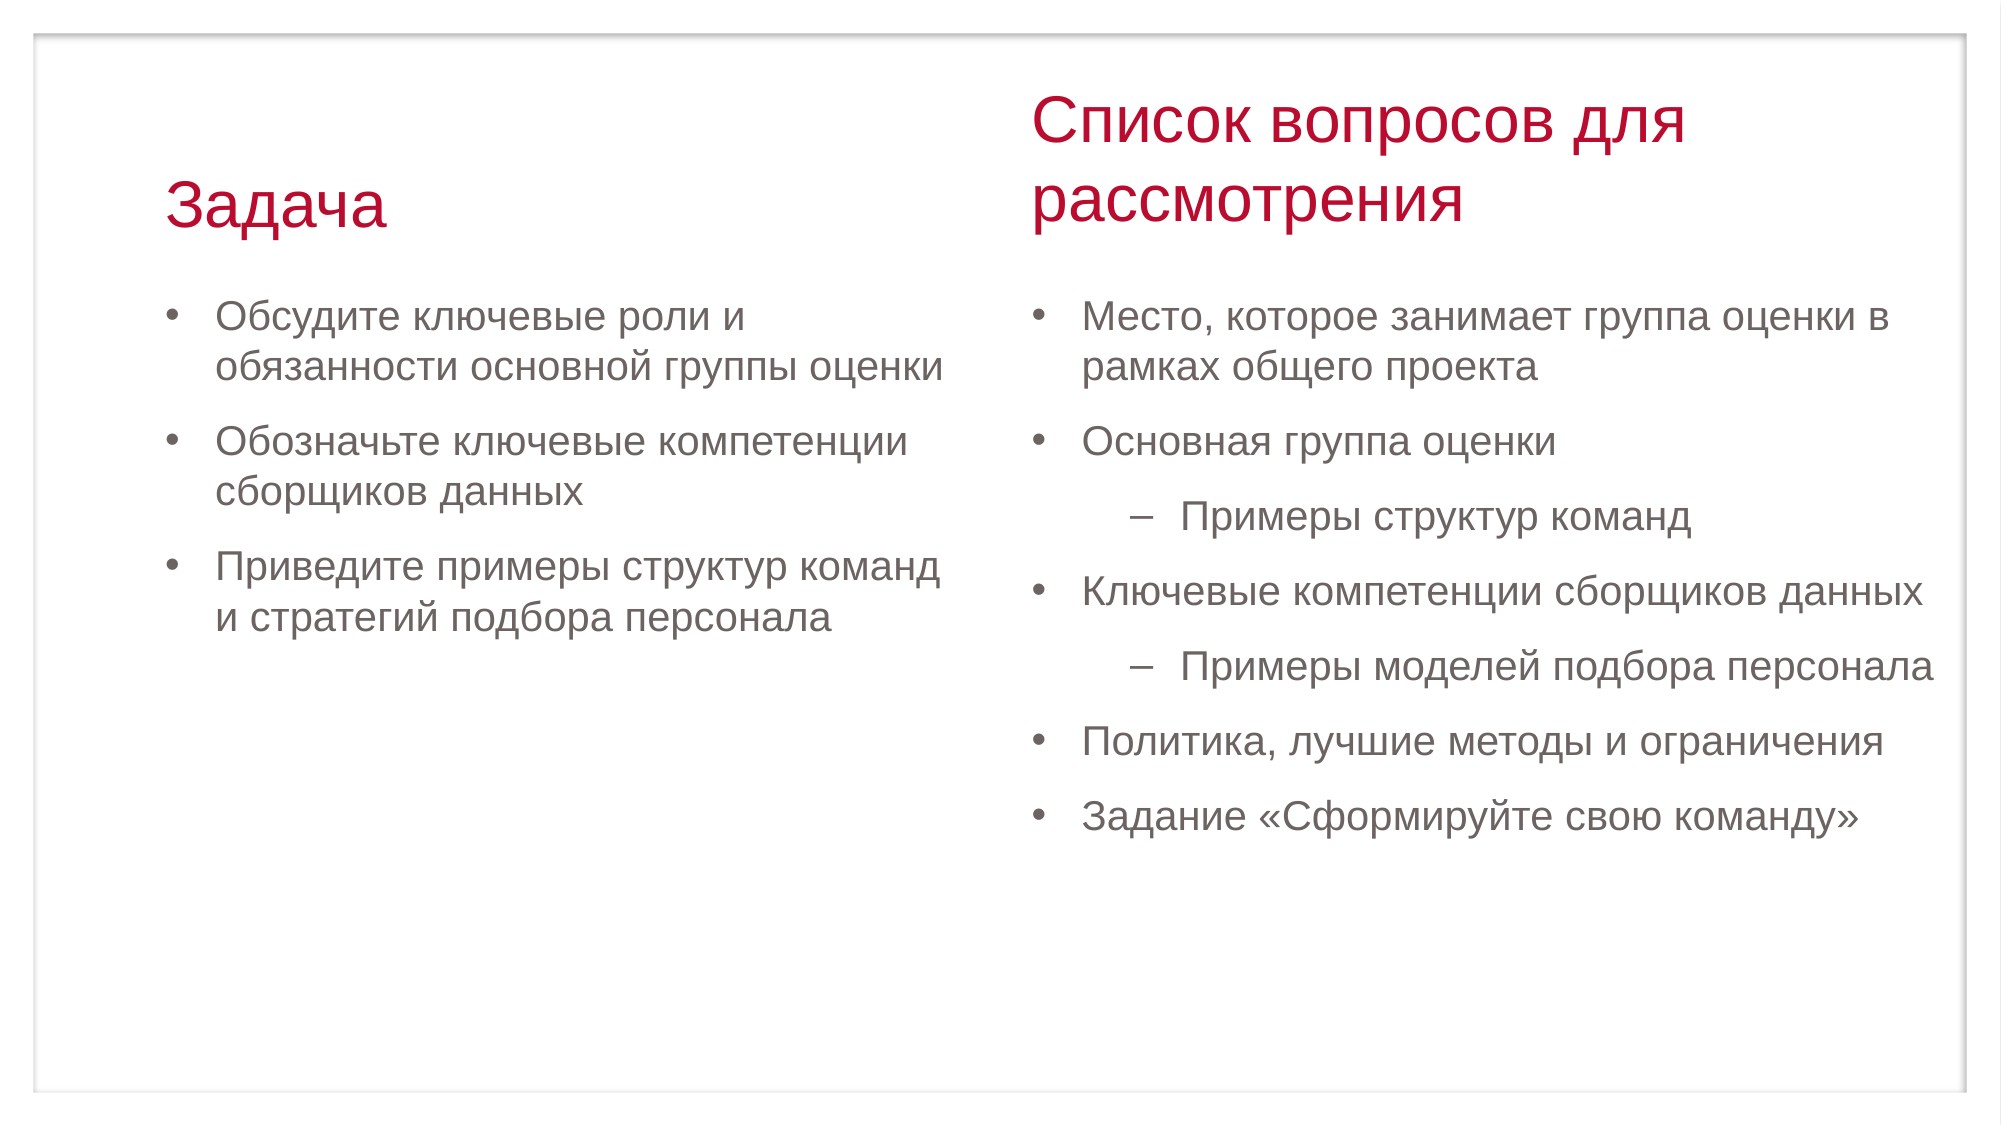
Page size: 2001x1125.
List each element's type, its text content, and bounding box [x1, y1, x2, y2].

title Задача [150, 153, 984, 249]
text_box Список вопросов для рассмотрения [1016, 68, 1850, 243]
list Место, которое занимает группа оценки в рамках общего проекта Основная группа оценки Примеры структур команд Ключевые компетенции сборщиков данных Примеры моделей подбора персонала Политика, лучшие методы и ограничения Задание «Сформируйте свою команду» [1016, 281, 2000, 976]
list Обсудите ключевые роли и обязанности основной группы оценки Обозначьте ключевые компетенции сборщиков данных Приведите примеры структур команд и стратегий подбора персонала [150, 281, 984, 976]
